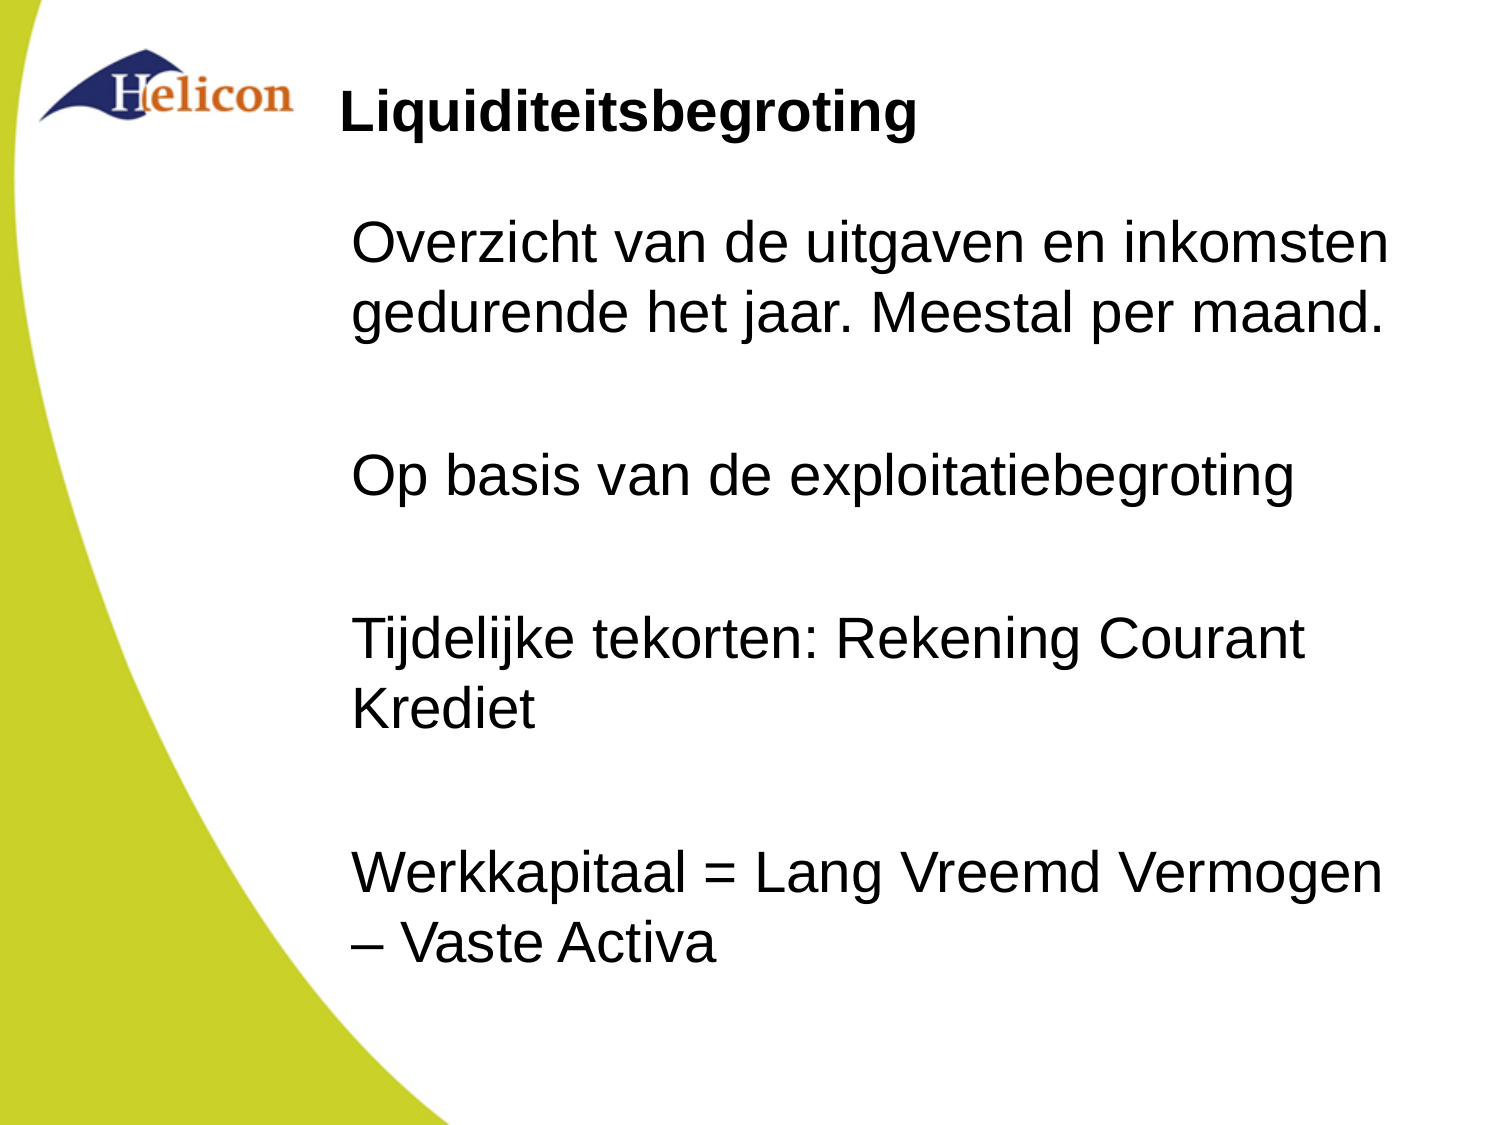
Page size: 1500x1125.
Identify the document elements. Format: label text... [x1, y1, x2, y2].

title Liquiditeitsbegroting [324, 54, 1415, 161]
picture [0, 0, 1500, 1125]
list Overzicht van de uitgaven en inkomsten gedurende het jaar. Meestal per maand. Op basis van de exploitatiebegroting Tijdelijke tekorten: Rekening Courant Krediet Werkkapitaal = Lang Vreemd Vermogen – Vaste Activa [336, 196, 1425, 1005]
